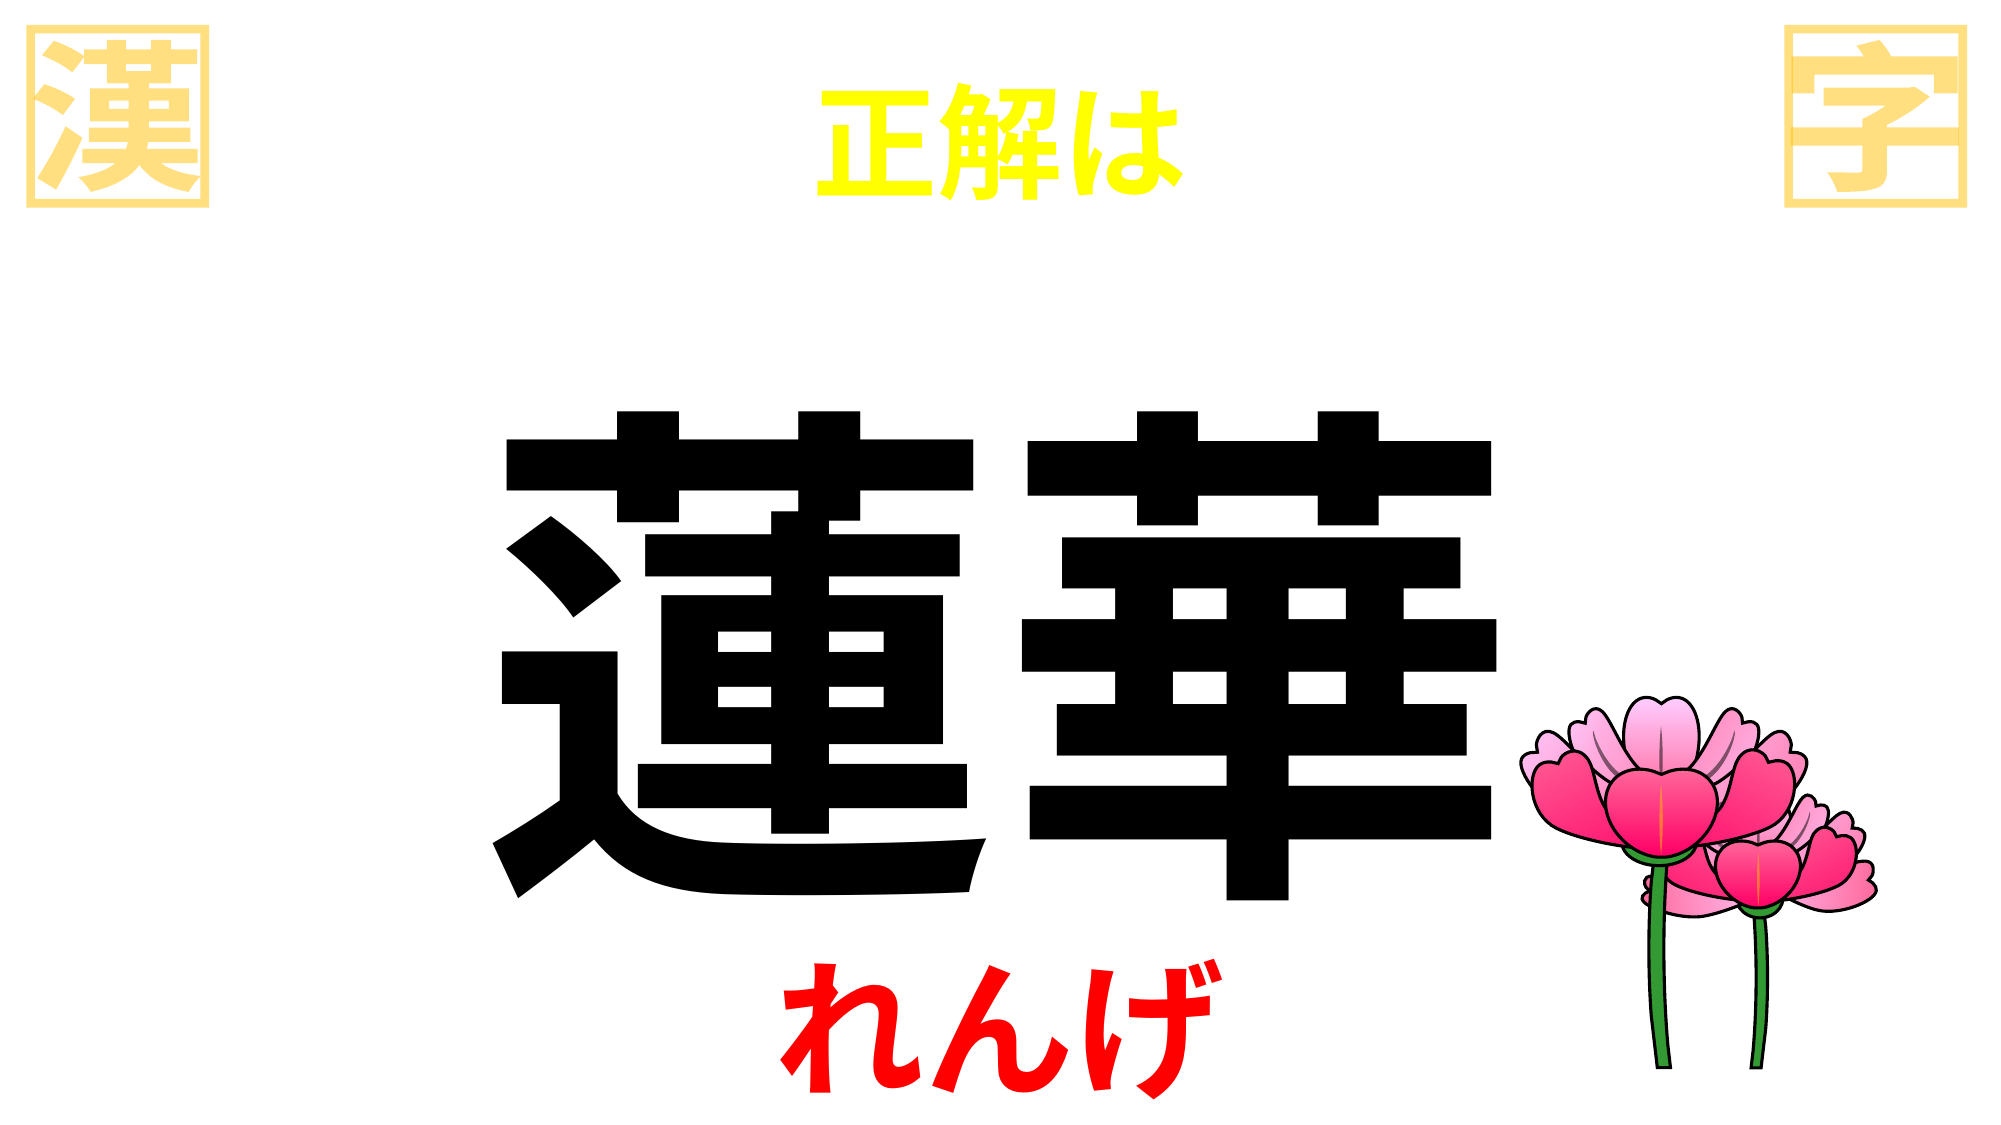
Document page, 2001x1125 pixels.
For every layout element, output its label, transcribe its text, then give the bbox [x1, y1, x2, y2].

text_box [1515, 697, 1875, 1068]
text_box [26, 24, 210, 208]
text_box 蓮華 [464, 326, 1536, 966]
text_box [1784, 24, 1968, 208]
text_box れんげ [0, 928, 2000, 1123]
text_box 正解は [0, 57, 2000, 222]
